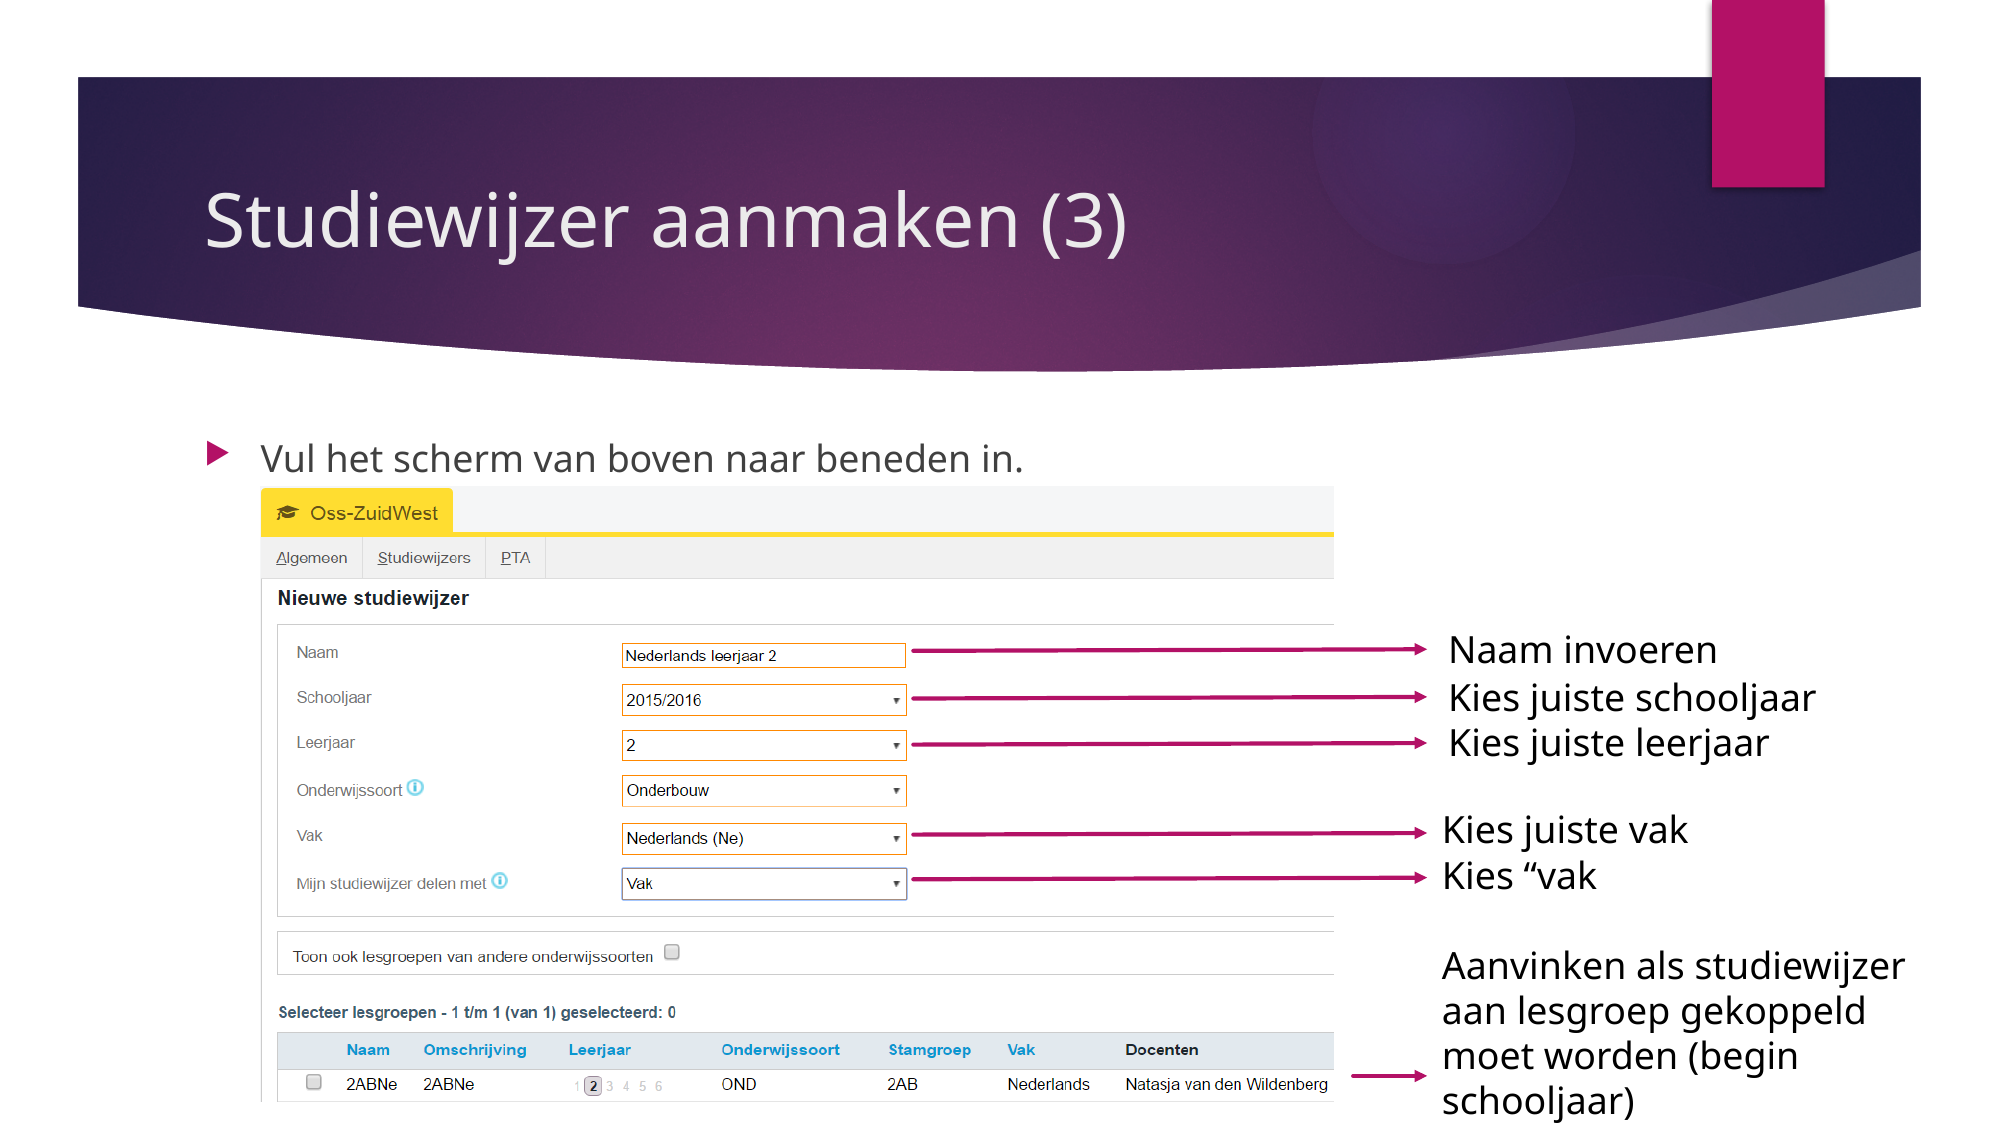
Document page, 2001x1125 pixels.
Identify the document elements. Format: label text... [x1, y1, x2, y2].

text_box Kies “vak [1427, 844, 1977, 905]
text_box Kies juiste schooljaar [1433, 666, 1983, 712]
text_box Naam invoeren [1433, 618, 1983, 666]
text_box Kies juiste vak [1427, 798, 1977, 844]
text_box Aanvinken als studiewijzer aan lesgroep gekoppeld moet worden (begin schooljaar) [1427, 934, 1977, 1125]
text_box Kies juiste leerjaar [1433, 712, 1983, 772]
picture [259, 485, 1334, 1102]
list Vul het scherm van boven naar beneden in. [189, 427, 1638, 988]
title Studiewijzer aanmaken (3) [189, 159, 1627, 276]
